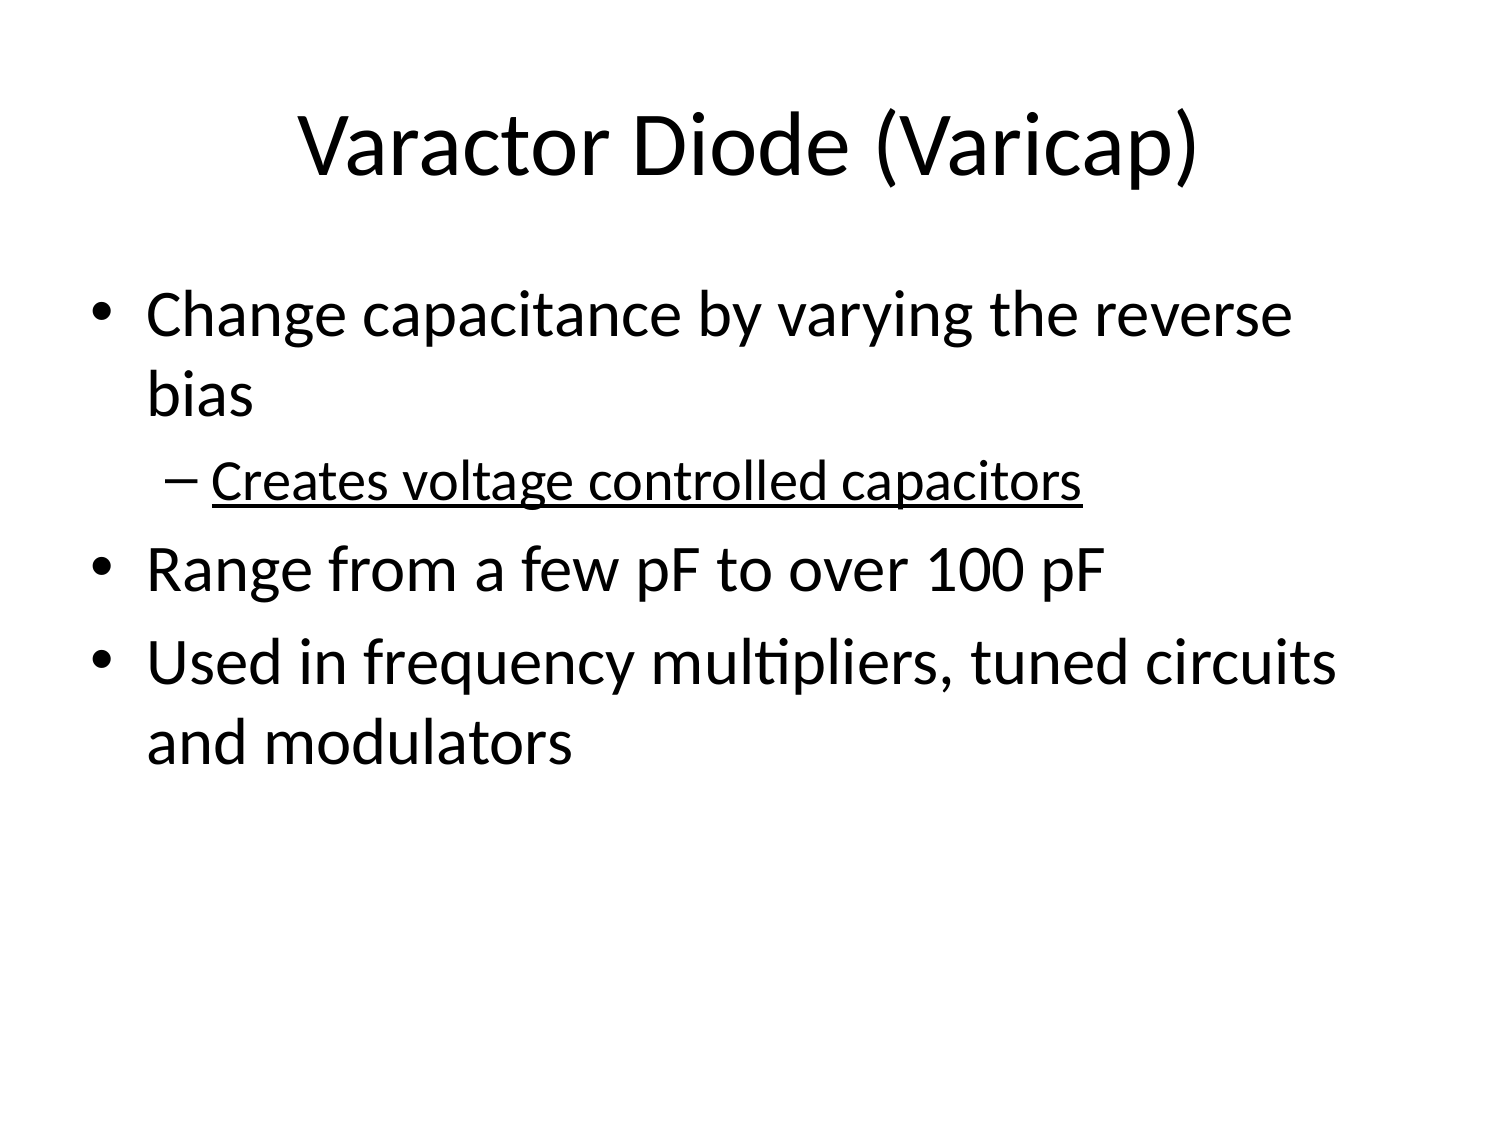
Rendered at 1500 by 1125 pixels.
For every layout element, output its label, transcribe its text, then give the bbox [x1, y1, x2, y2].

title Varactor Diode (Varicap) [75, 45, 1425, 233]
list Change capacitance by varying the reverse bias Creates voltage controlled capacitors Range from a few pF to over 100 pF Used in frequency multipliers, tuned circuits and modulators [75, 262, 1425, 1005]
